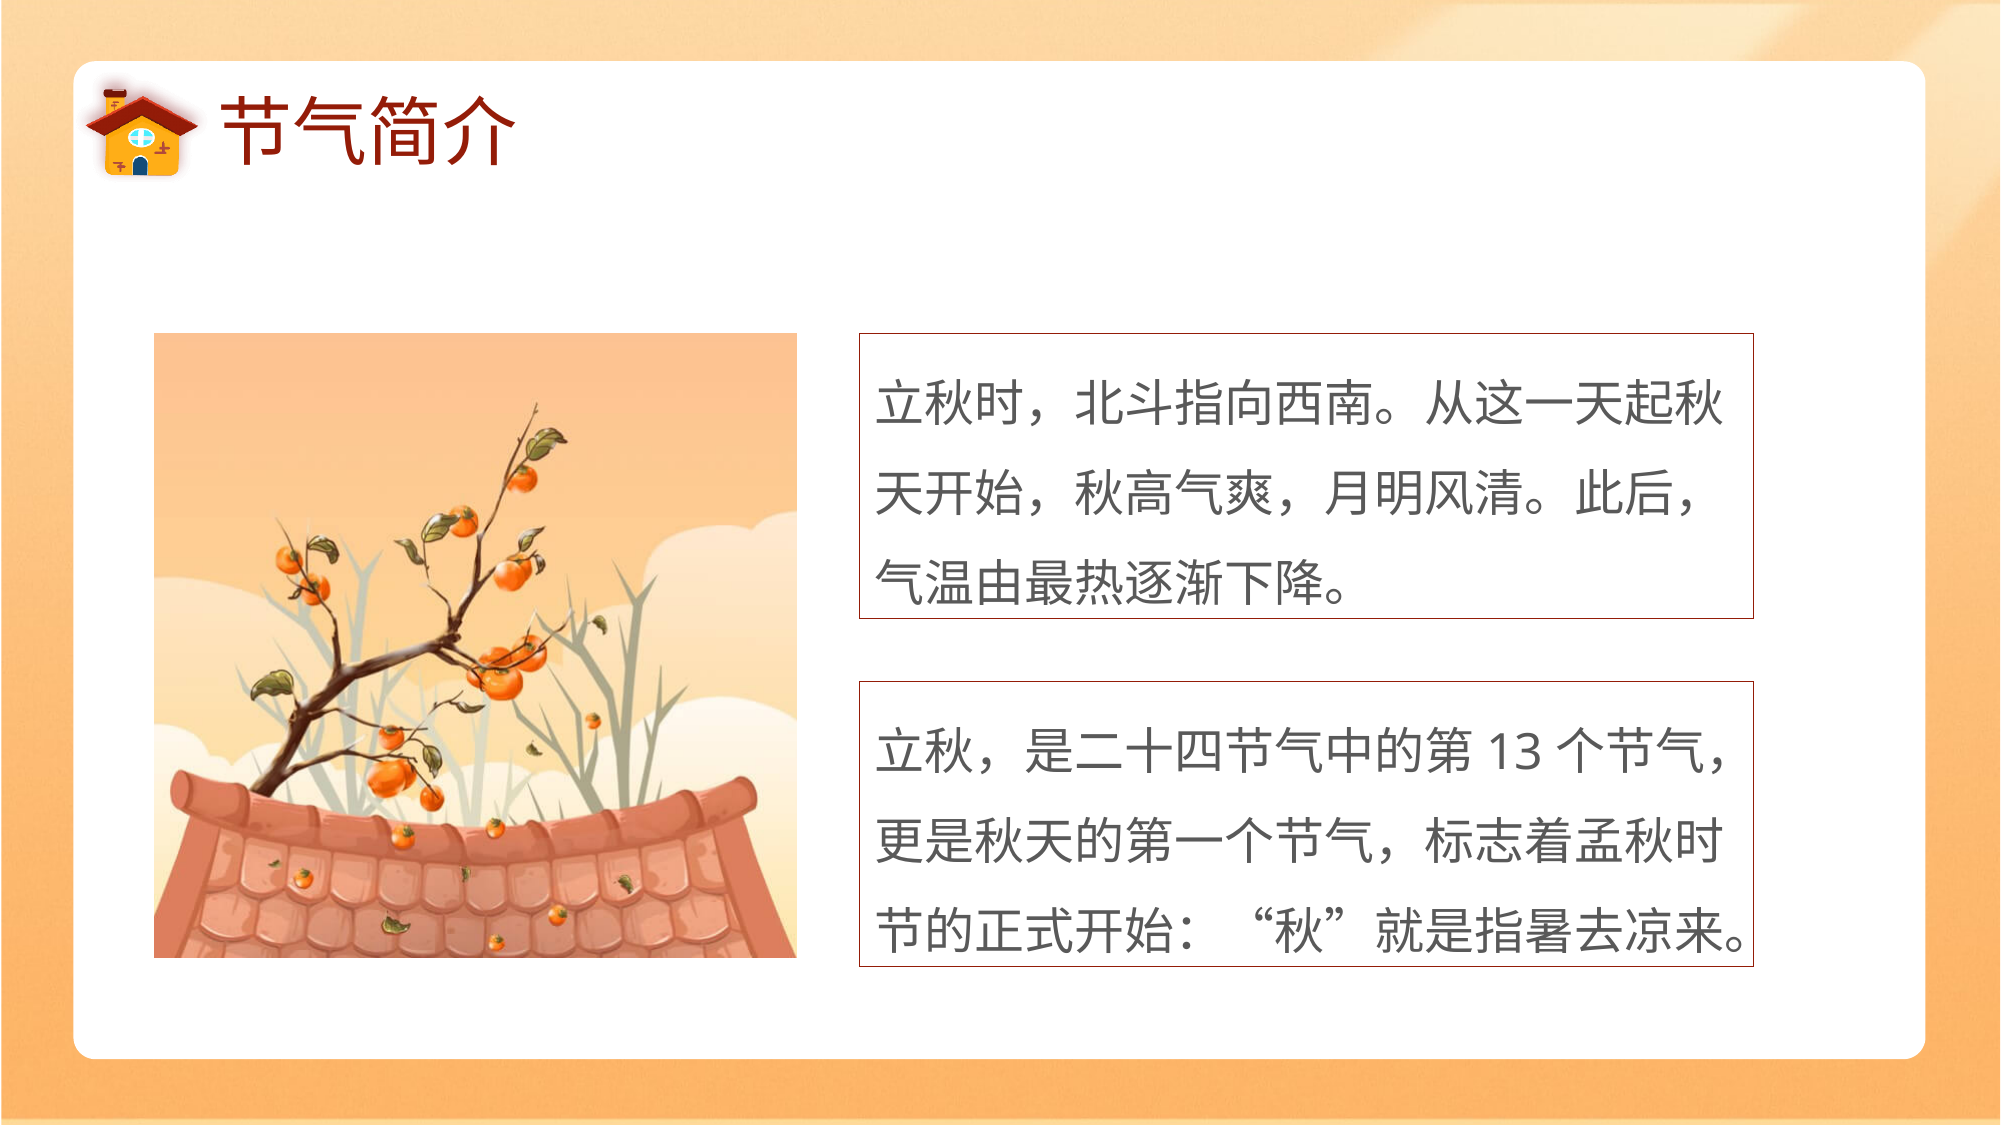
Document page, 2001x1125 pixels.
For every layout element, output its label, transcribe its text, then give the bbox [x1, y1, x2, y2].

text_box 立秋时，北斗指向西南。从这一天起秋天开始，秋高气爽，月明风清。此后，气温由最热逐渐下降。 [859, 333, 1754, 619]
text_box 节气简介 [203, 77, 571, 183]
picture [1, 0, 2001, 1125]
text_box 立秋，是二十四节气中的第13个节气，更是秋天的第一个节气，标志着孟秋时节的正式开始：“秋”就是指暑去凉来。 [859, 681, 1754, 967]
